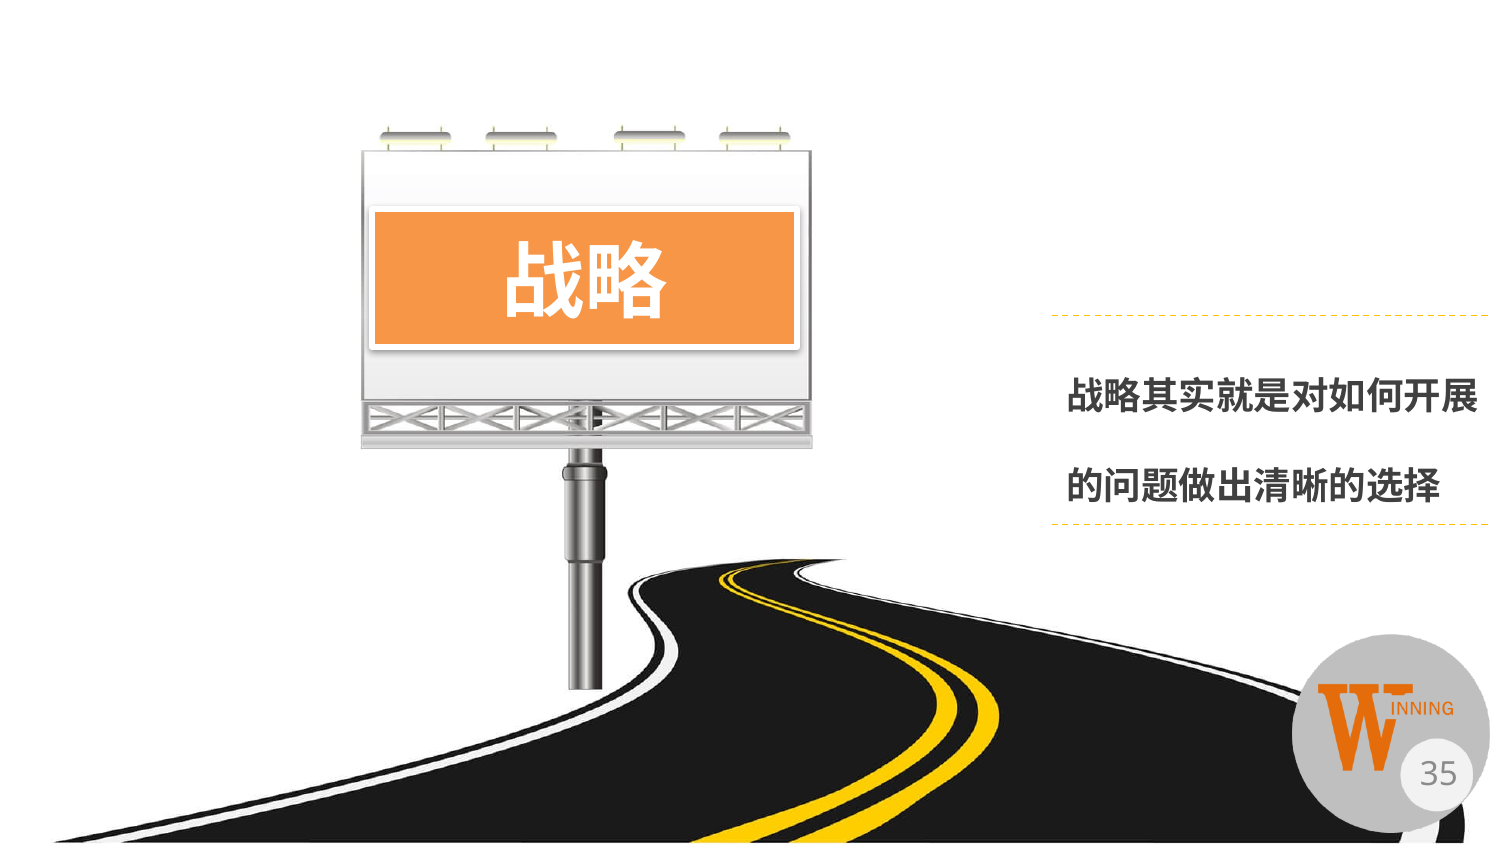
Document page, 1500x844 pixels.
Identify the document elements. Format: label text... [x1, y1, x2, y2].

slide_number 35 [1395, 752, 1483, 798]
text_box 战略 [369, 206, 800, 350]
picture [0, 0, 1500, 844]
text_box 战略其实就是对如何开展的问题做出清晰的选择 [1051, 319, 1500, 515]
